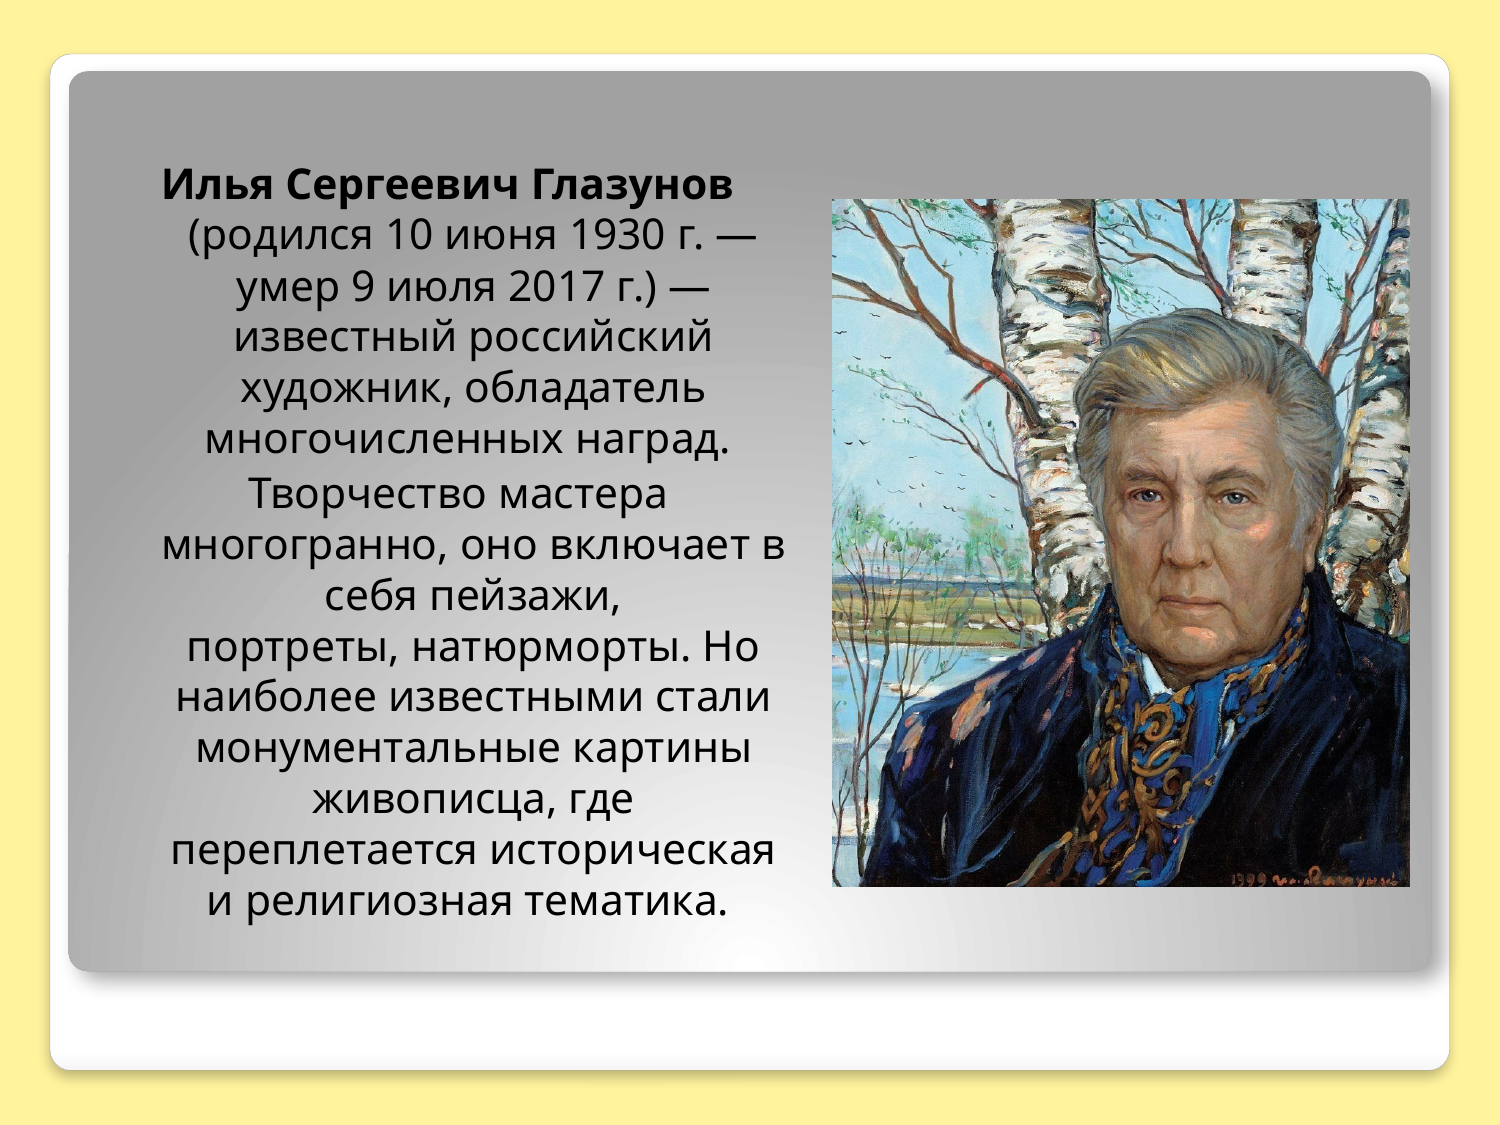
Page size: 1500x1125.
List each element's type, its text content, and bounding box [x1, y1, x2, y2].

picture [831, 198, 1410, 887]
list Илья Сергеевич Глазунов (родился 10 июня 1930 г. — умер 9 июля 2017 г.) — известный российский художник, обладатель многочисленных наград. Творчество мастера многогранно, оно включает в себя пейзажи, портреты, натюрморты. Но наиболее известными стали монументальные картины живописца, где переплетается историческая и религиозная тематика. [82, 86, 809, 950]
